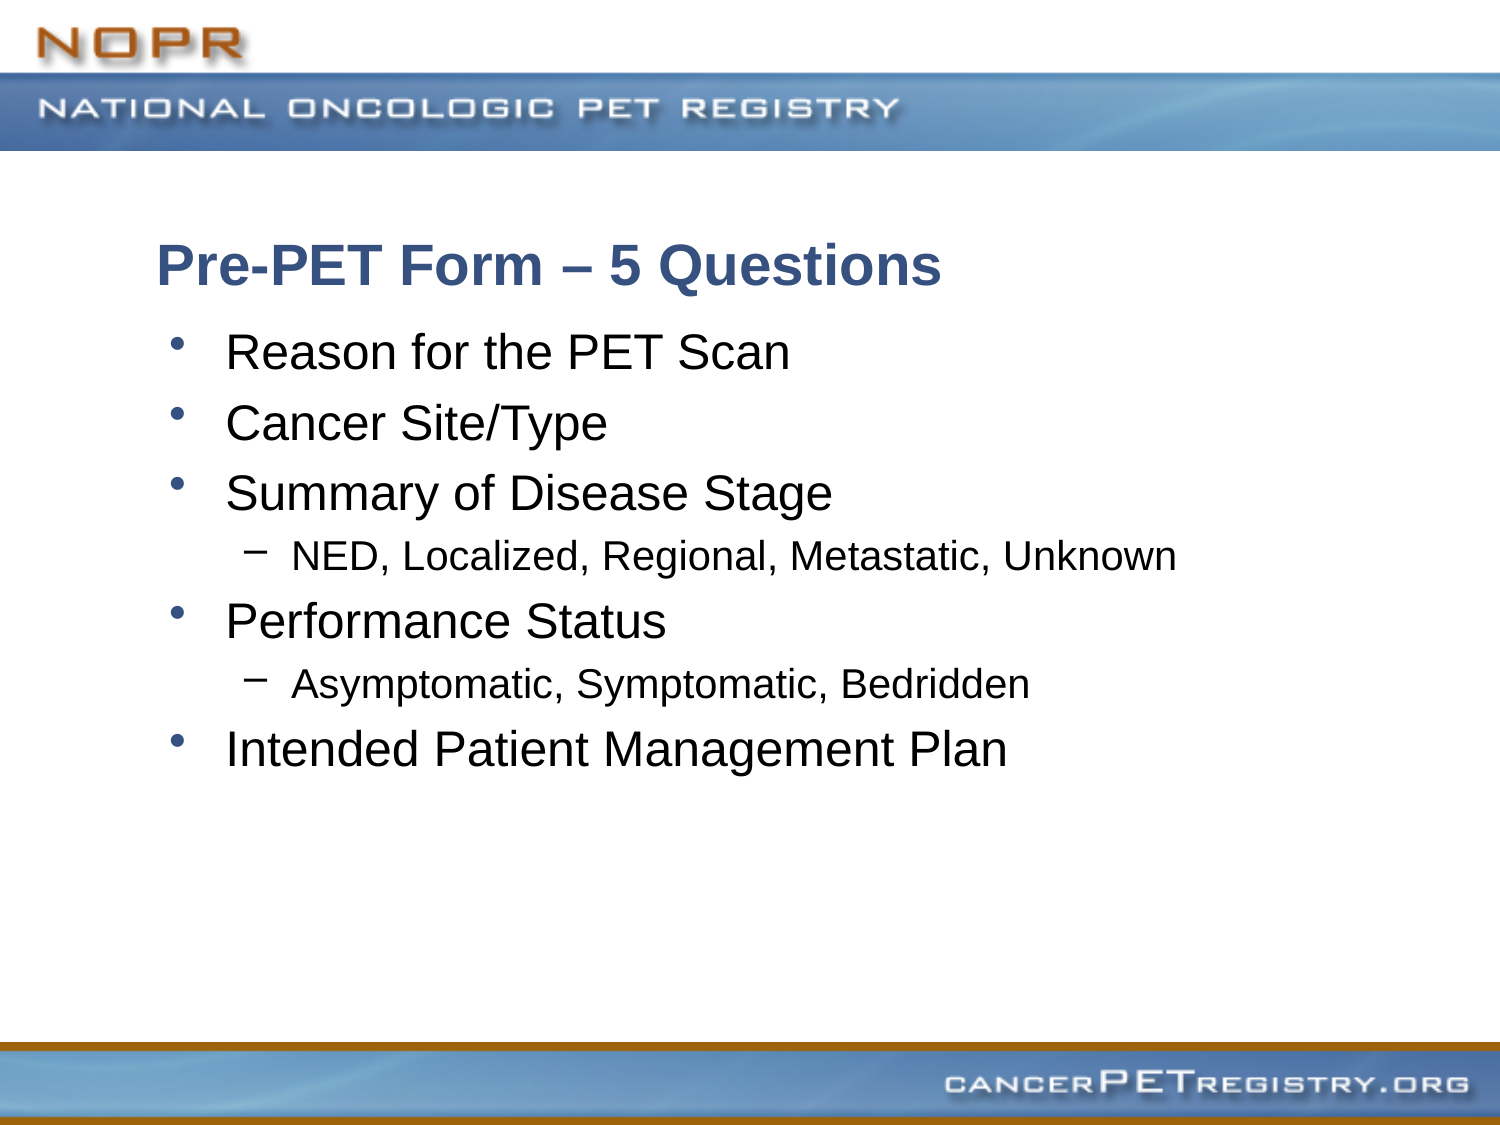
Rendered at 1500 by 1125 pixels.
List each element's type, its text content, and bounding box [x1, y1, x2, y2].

title Pre-PET Form – 5 Questions [141, 212, 1363, 313]
picture [0, 24, 1500, 151]
list Reason for the PET Scan Cancer Site/Type Summary of Disease Stage NED, Localized, Regional, Metastatic, Unknown Performance Status Asymptomatic, Symptomatic, Bedridden Intended Patient Management Plan [153, 312, 1442, 784]
picture [0, 1042, 1500, 1125]
